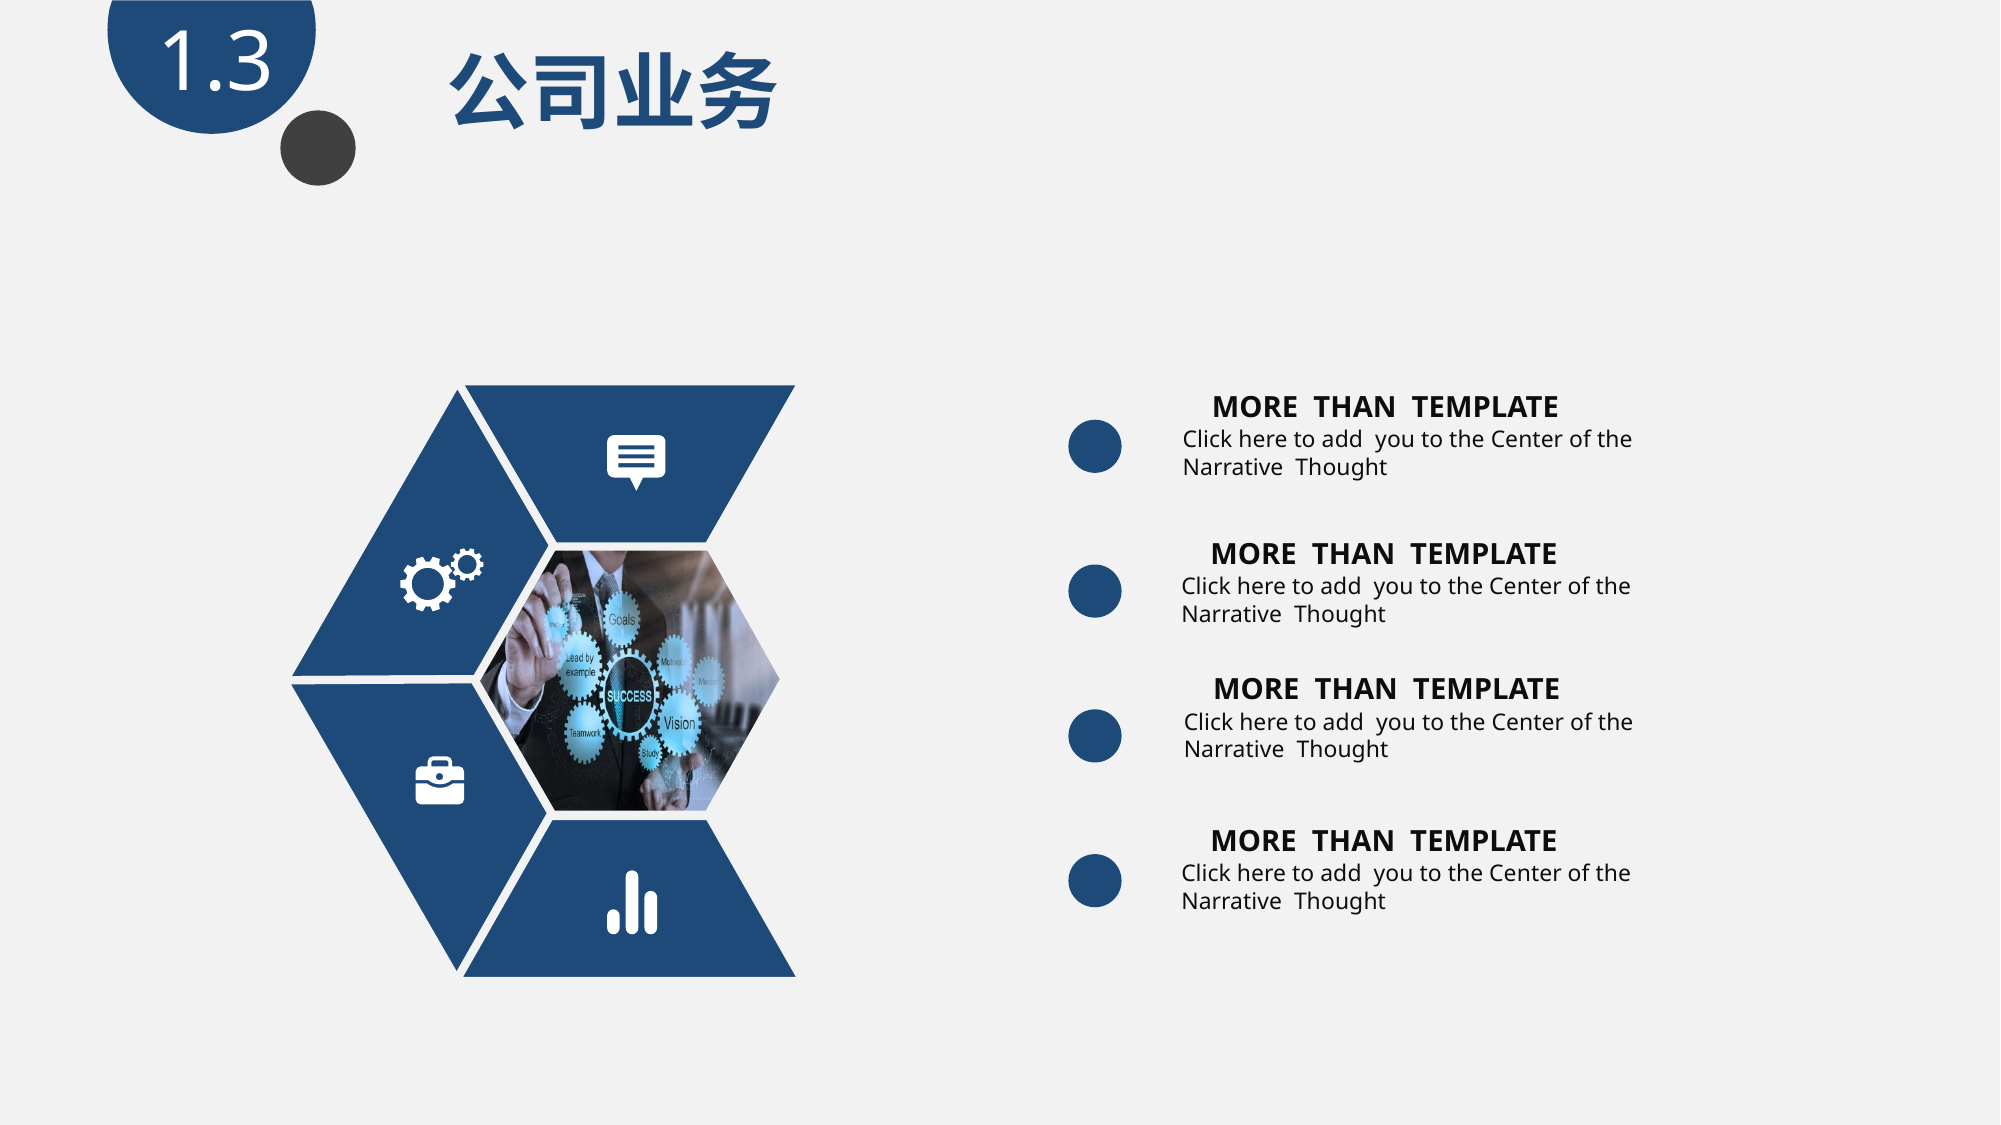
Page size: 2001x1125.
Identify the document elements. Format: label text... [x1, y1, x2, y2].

text_box [477, 548, 783, 813]
text_box MORE THAN TEMPLATE Click here to add you to the Center of the Narrative Thought [1166, 519, 1647, 697]
text_box [282, 678, 554, 979]
text_box MORE THAN TEMPLATE Click here to add you to the Center of the Narrative Thought [1166, 806, 1647, 984]
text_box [607, 870, 658, 935]
text_box [459, 380, 805, 548]
text_box [148, 114, 275, 135]
text_box MORE THAN TEMPLATE Click here to add you to the Center of the Narrative Thought [1169, 654, 1649, 832]
text_box [1067, 563, 1123, 619]
text_box [1067, 708, 1123, 764]
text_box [607, 435, 666, 491]
text_box 1.3 [142, 0, 290, 114]
text_box MORE THAN TEMPLATE Click here to add you to the Center of the Narrative Thought [1167, 372, 1648, 550]
text_box [455, 814, 805, 983]
text_box [284, 379, 555, 680]
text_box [415, 756, 465, 805]
text_box 公司业务 [432, 32, 795, 147]
text_box [290, 0, 317, 100]
text_box [106, 0, 142, 109]
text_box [400, 548, 484, 612]
text_box [1067, 418, 1123, 474]
text_box [1067, 853, 1123, 909]
text_box [279, 109, 357, 187]
